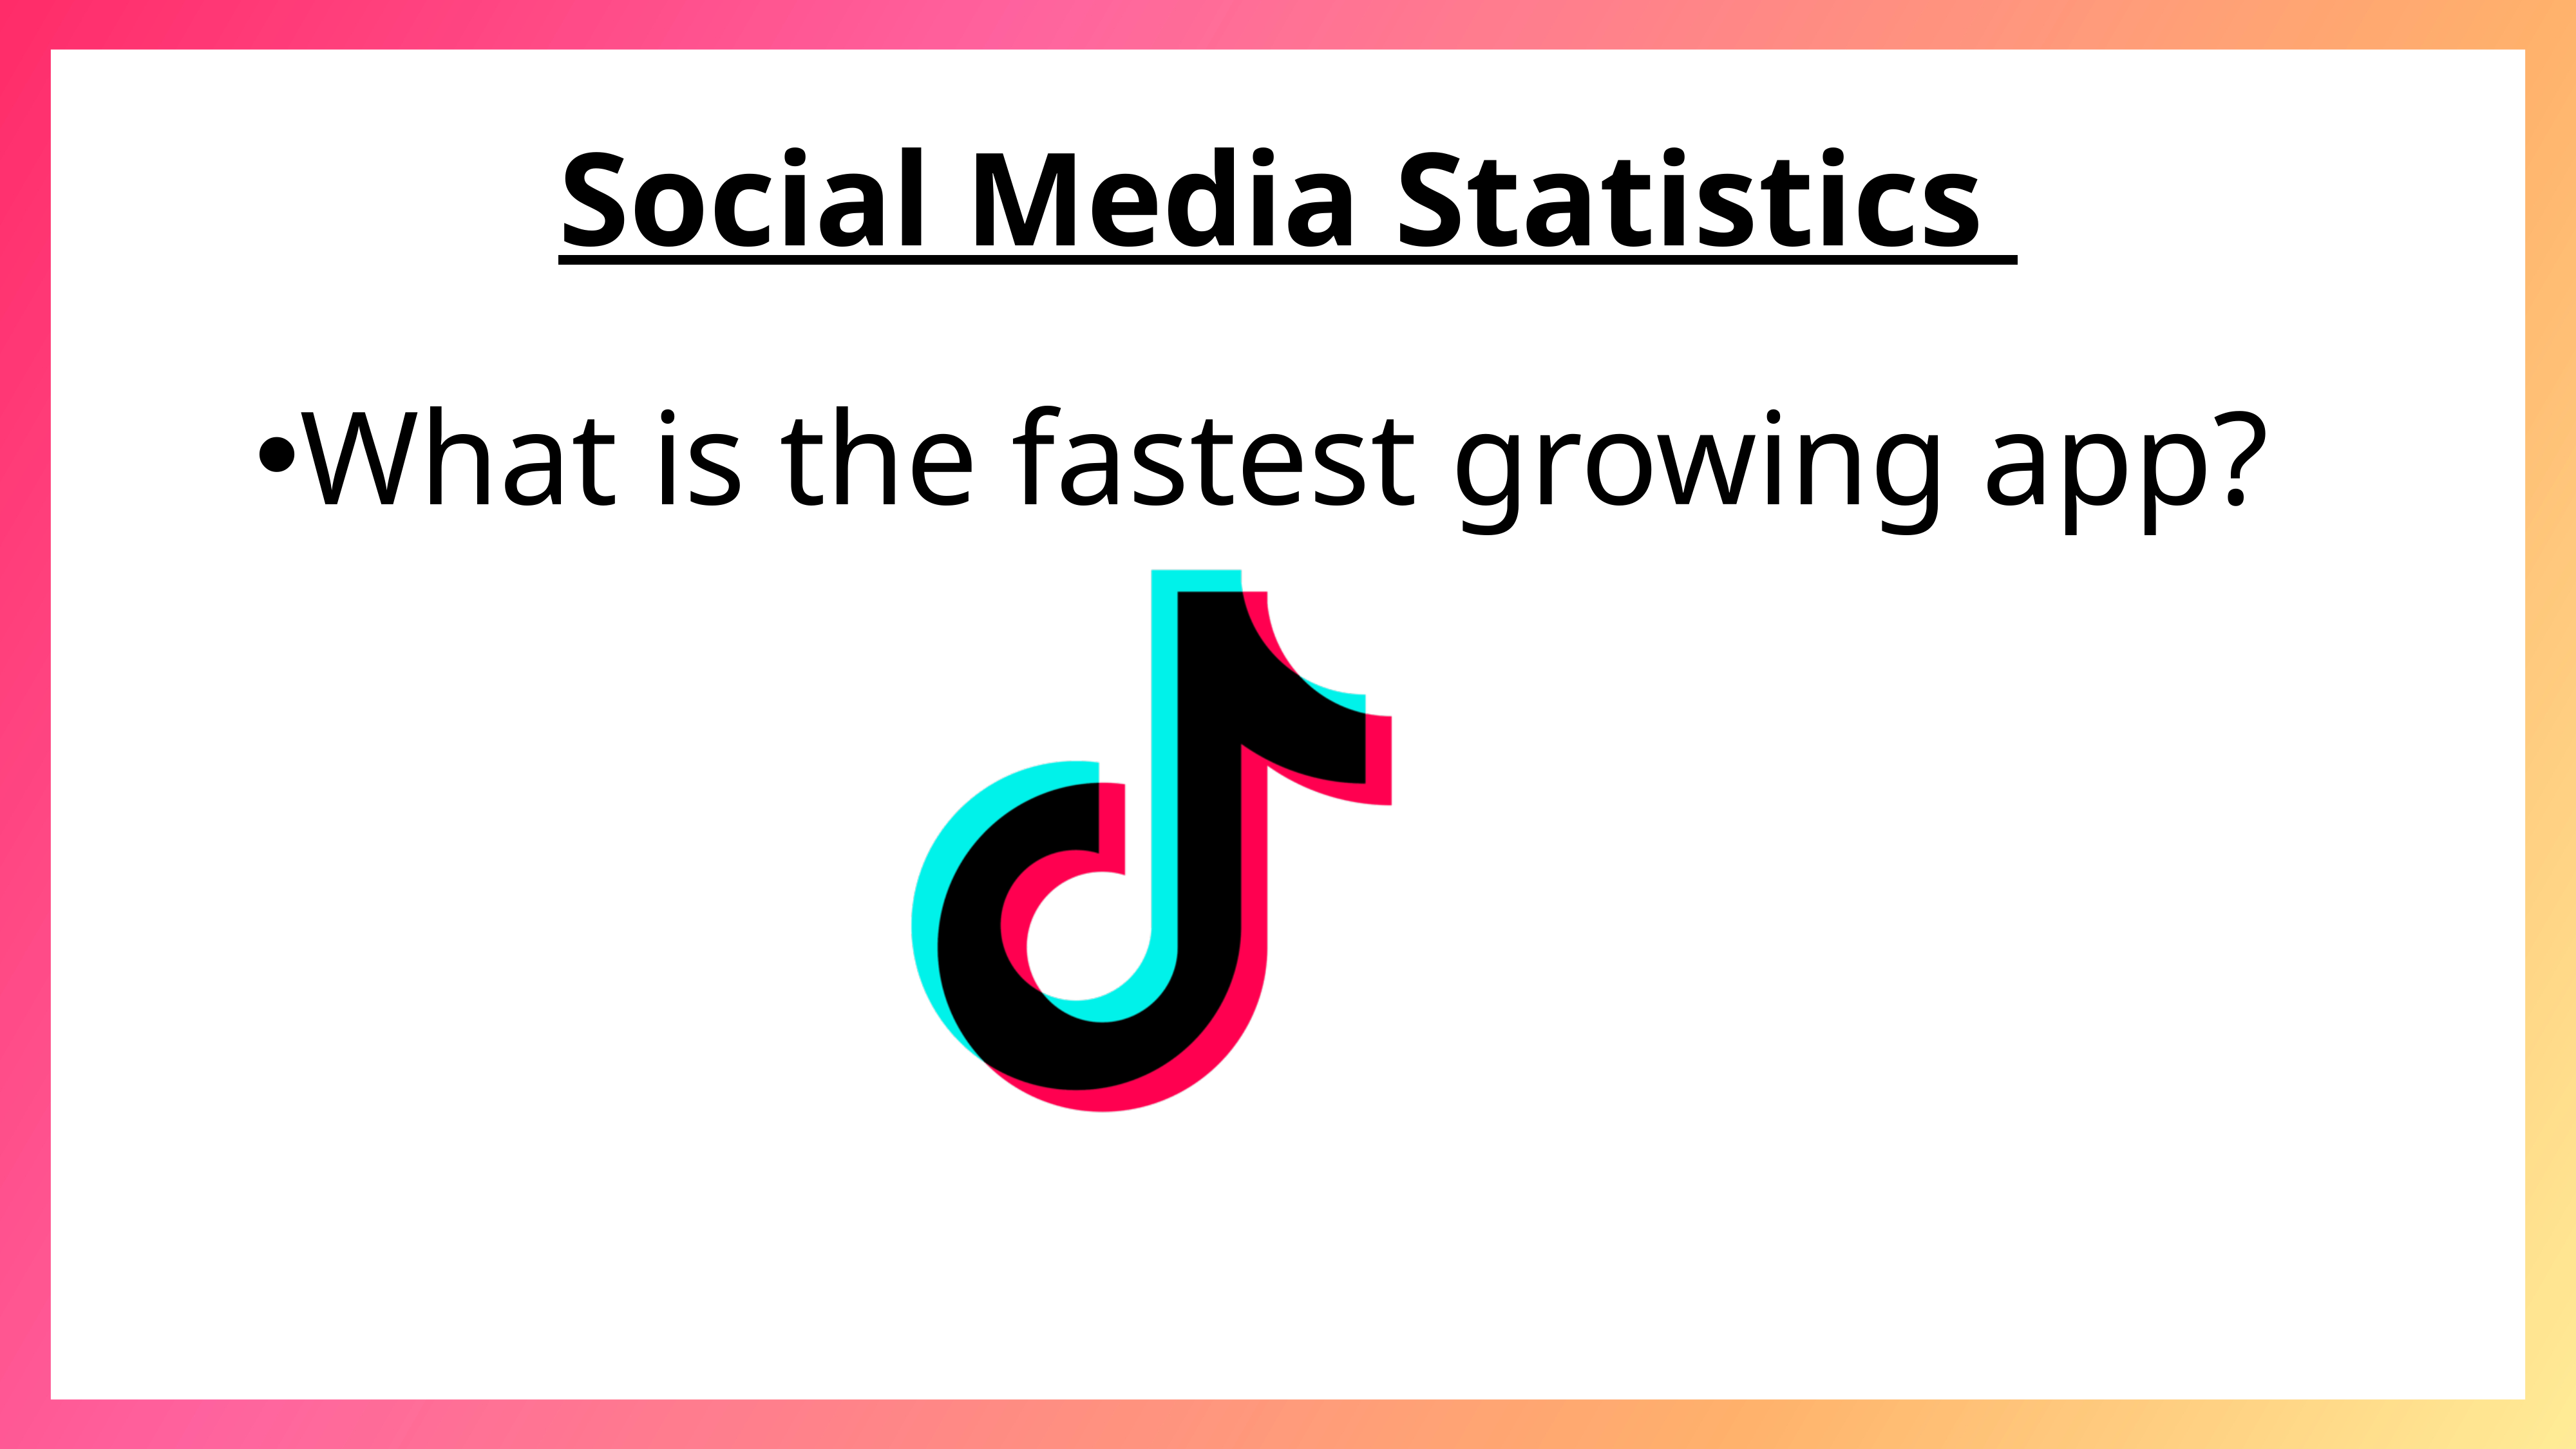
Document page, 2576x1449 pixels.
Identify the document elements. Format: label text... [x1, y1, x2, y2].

text_box What is the fastest growing app? [249, 370, 2327, 536]
picture [0, 0, 2576, 1449]
text_box Social Media Statistics [168, 111, 2408, 277]
